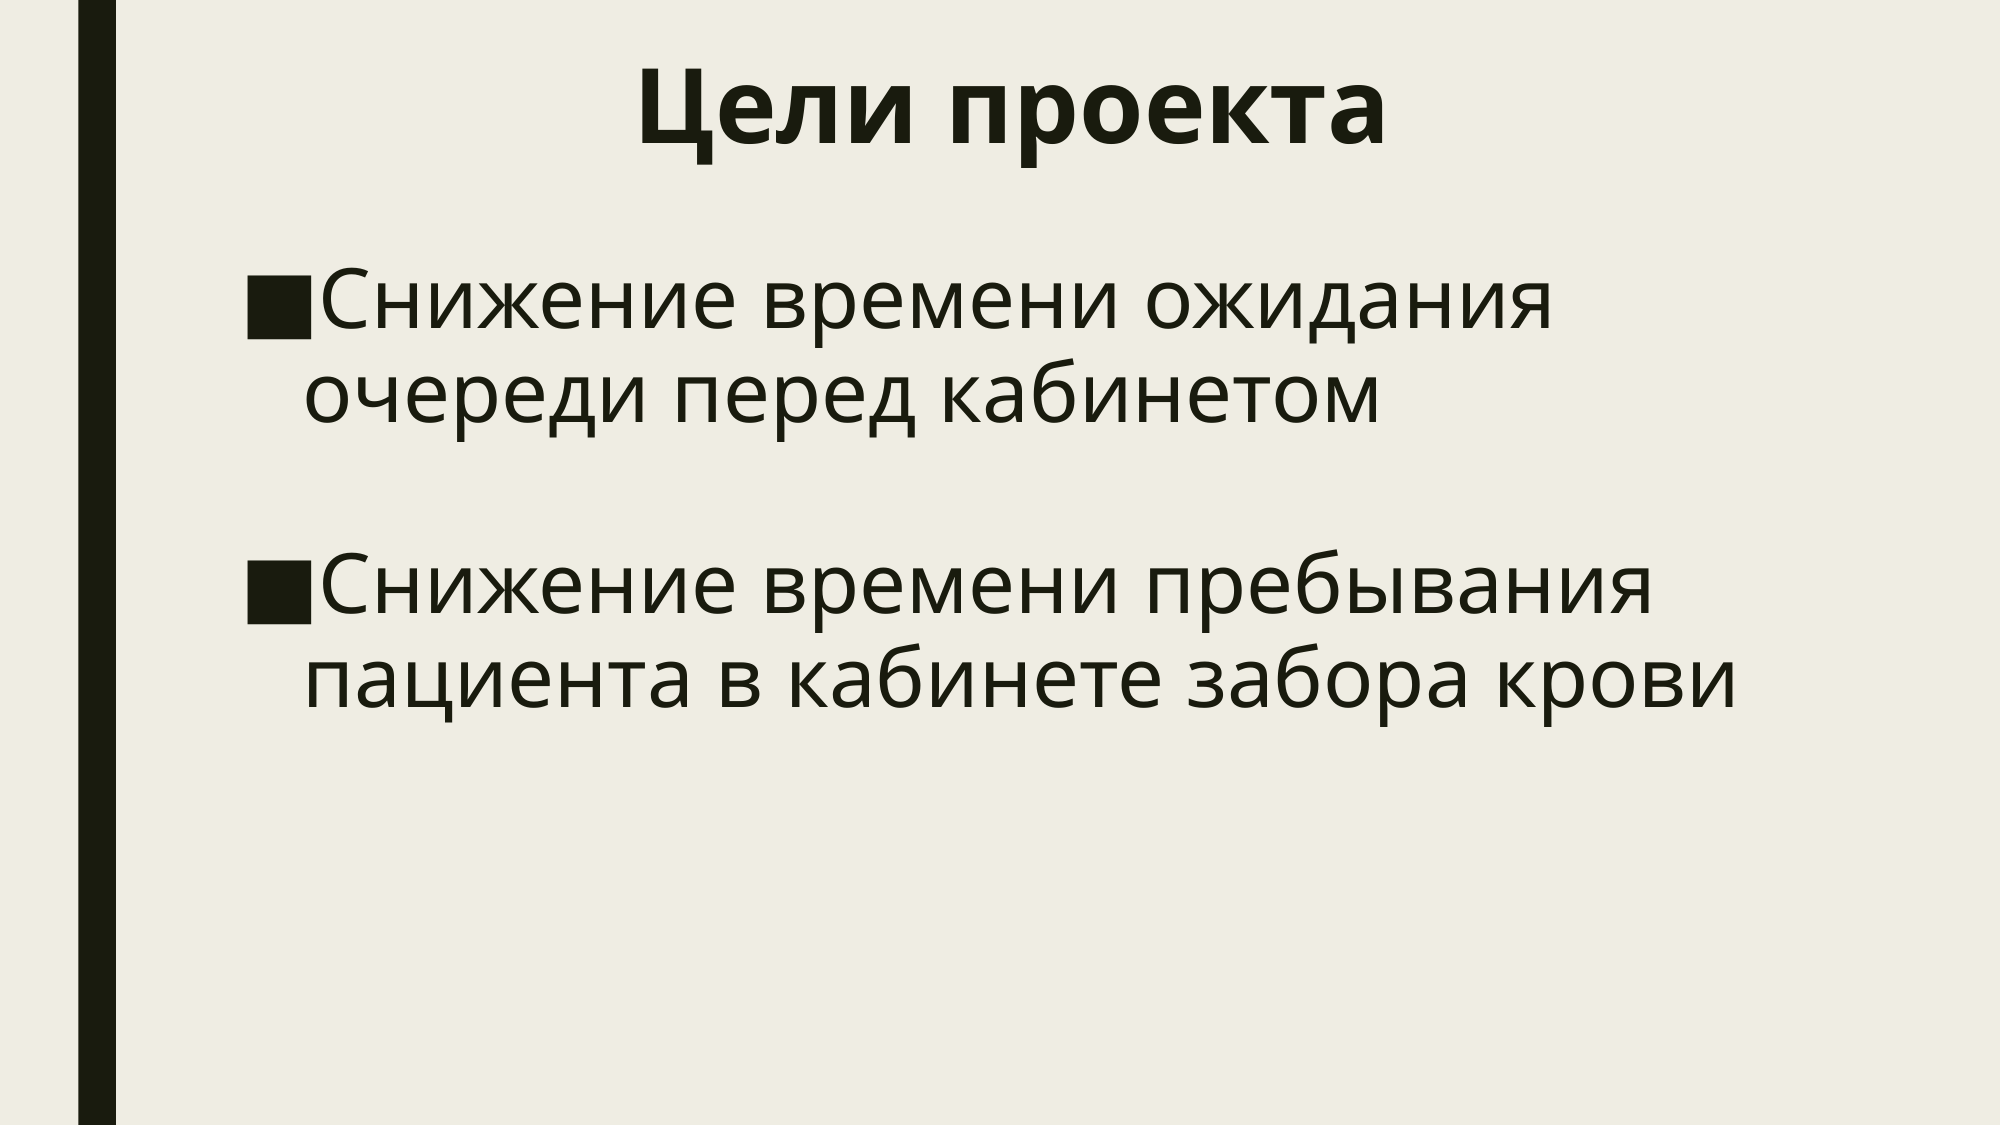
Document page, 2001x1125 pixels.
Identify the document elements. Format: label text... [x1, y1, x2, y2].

title Цели проекта [225, 46, 1800, 189]
list Снижение времени ожидания очереди перед кабинетом Снижение времени пребывания пациента в кабинете забора крови [225, 246, 1887, 1101]
